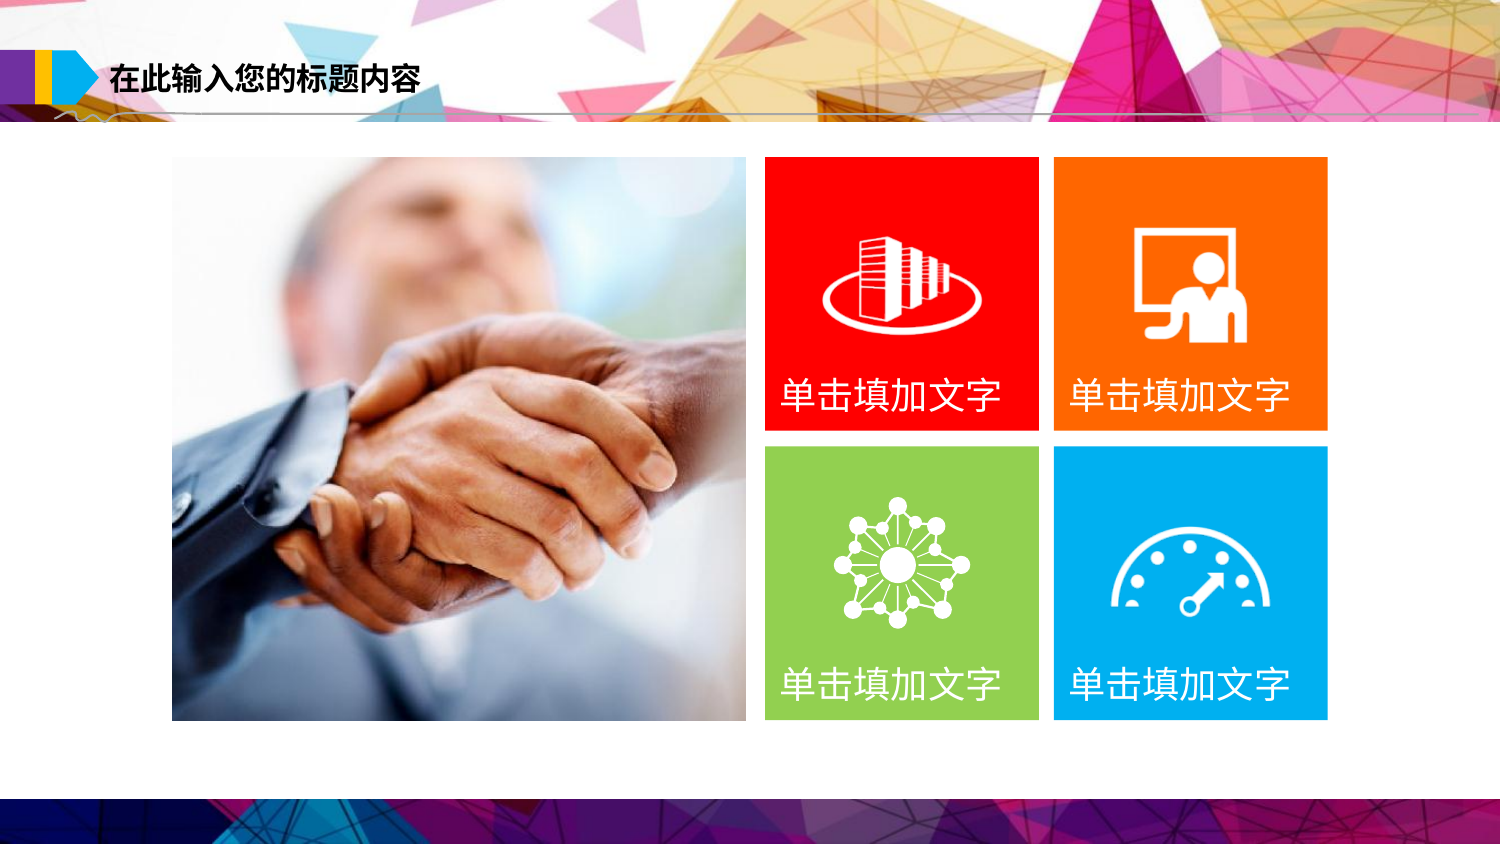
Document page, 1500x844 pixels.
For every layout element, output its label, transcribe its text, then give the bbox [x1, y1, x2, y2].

picture [0, 0, 1500, 122]
picture [0, 799, 337, 844]
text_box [764, 156, 1040, 431]
picture [355, 833, 363, 844]
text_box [1053, 156, 1329, 431]
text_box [1053, 446, 1329, 721]
picture [171, 156, 746, 721]
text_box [54, 111, 1479, 123]
text_box 在此输入您的标题内容 [103, 54, 608, 103]
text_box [764, 446, 1040, 721]
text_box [0, 49, 100, 105]
picture [347, 799, 1500, 844]
picture [345, 812, 356, 831]
